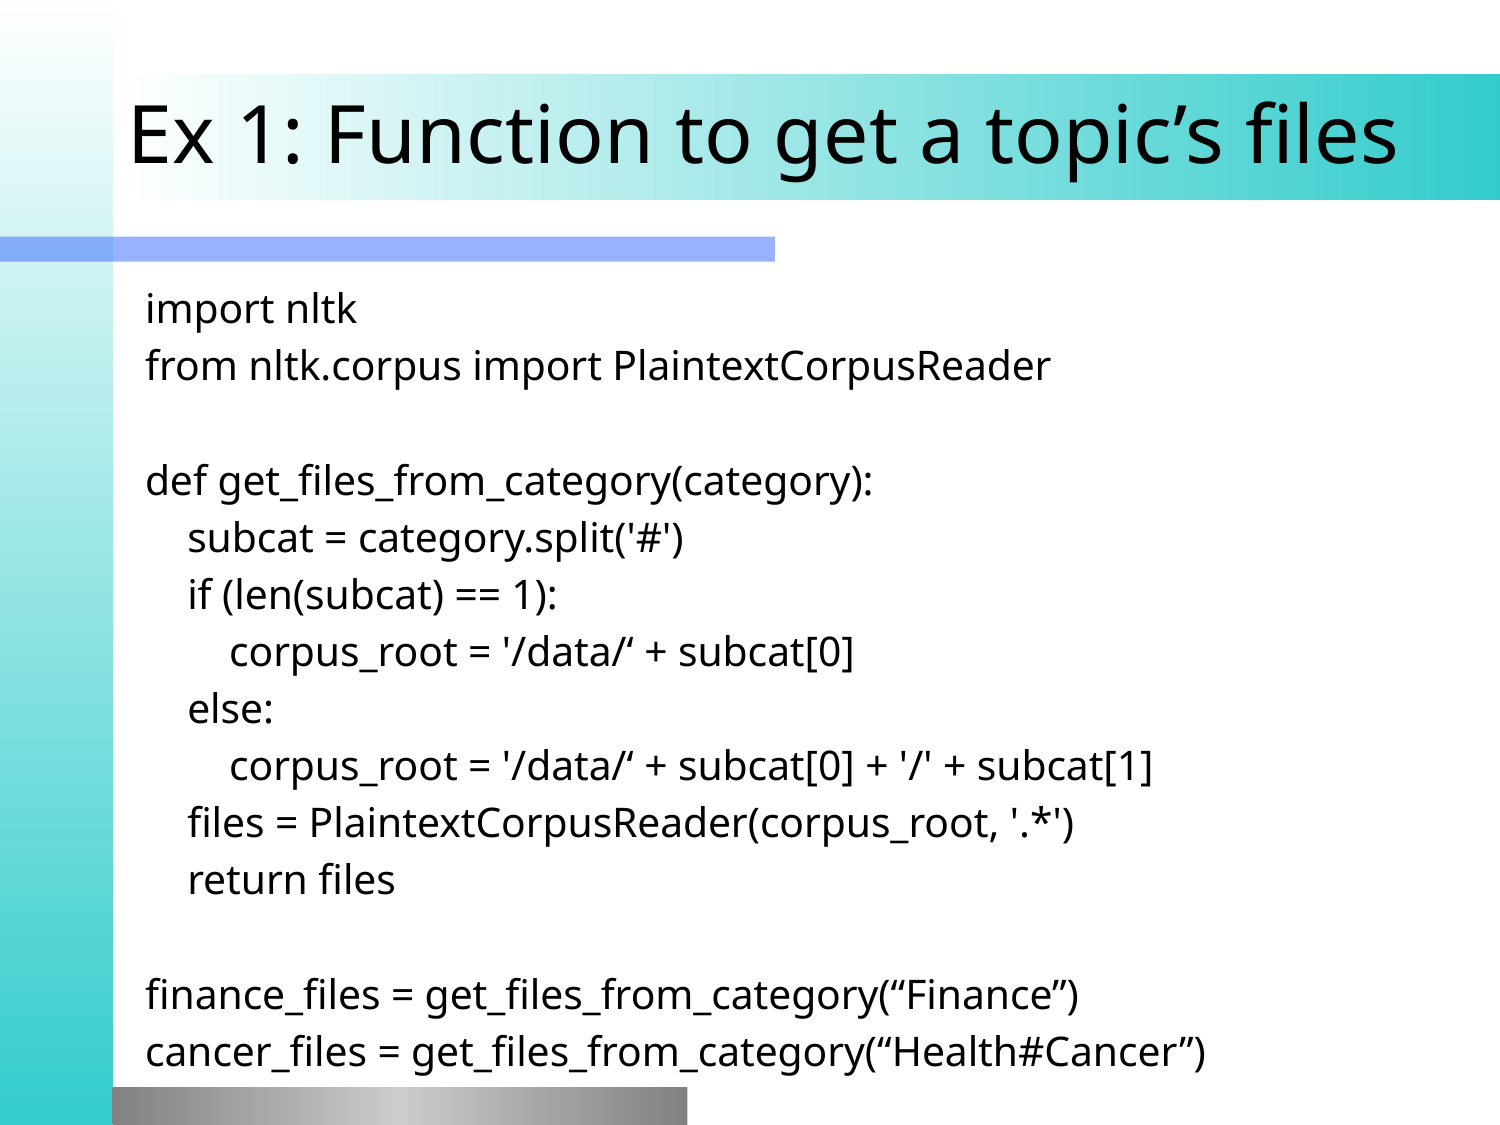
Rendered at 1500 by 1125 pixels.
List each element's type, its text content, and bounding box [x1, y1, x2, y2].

list import nltk from nltk.corpus import PlaintextCorpusReader def get_files_from_category(category): subcat = category.split('#') if (len(subcat) == 1): corpus_root = '/data/‘ + subcat[0] else: corpus_root = '/data/‘ + subcat[0] + '/' + subcat[1] files = PlaintextCorpusReader(corpus_root, '.*') return files finance_files = get_files_from_category(“Finance”) cancer_files = get_files_from_category(“Health#Cancer”) [112, 274, 1476, 1088]
title Ex 1: Function to get a topic’s files [112, 37, 1463, 226]
